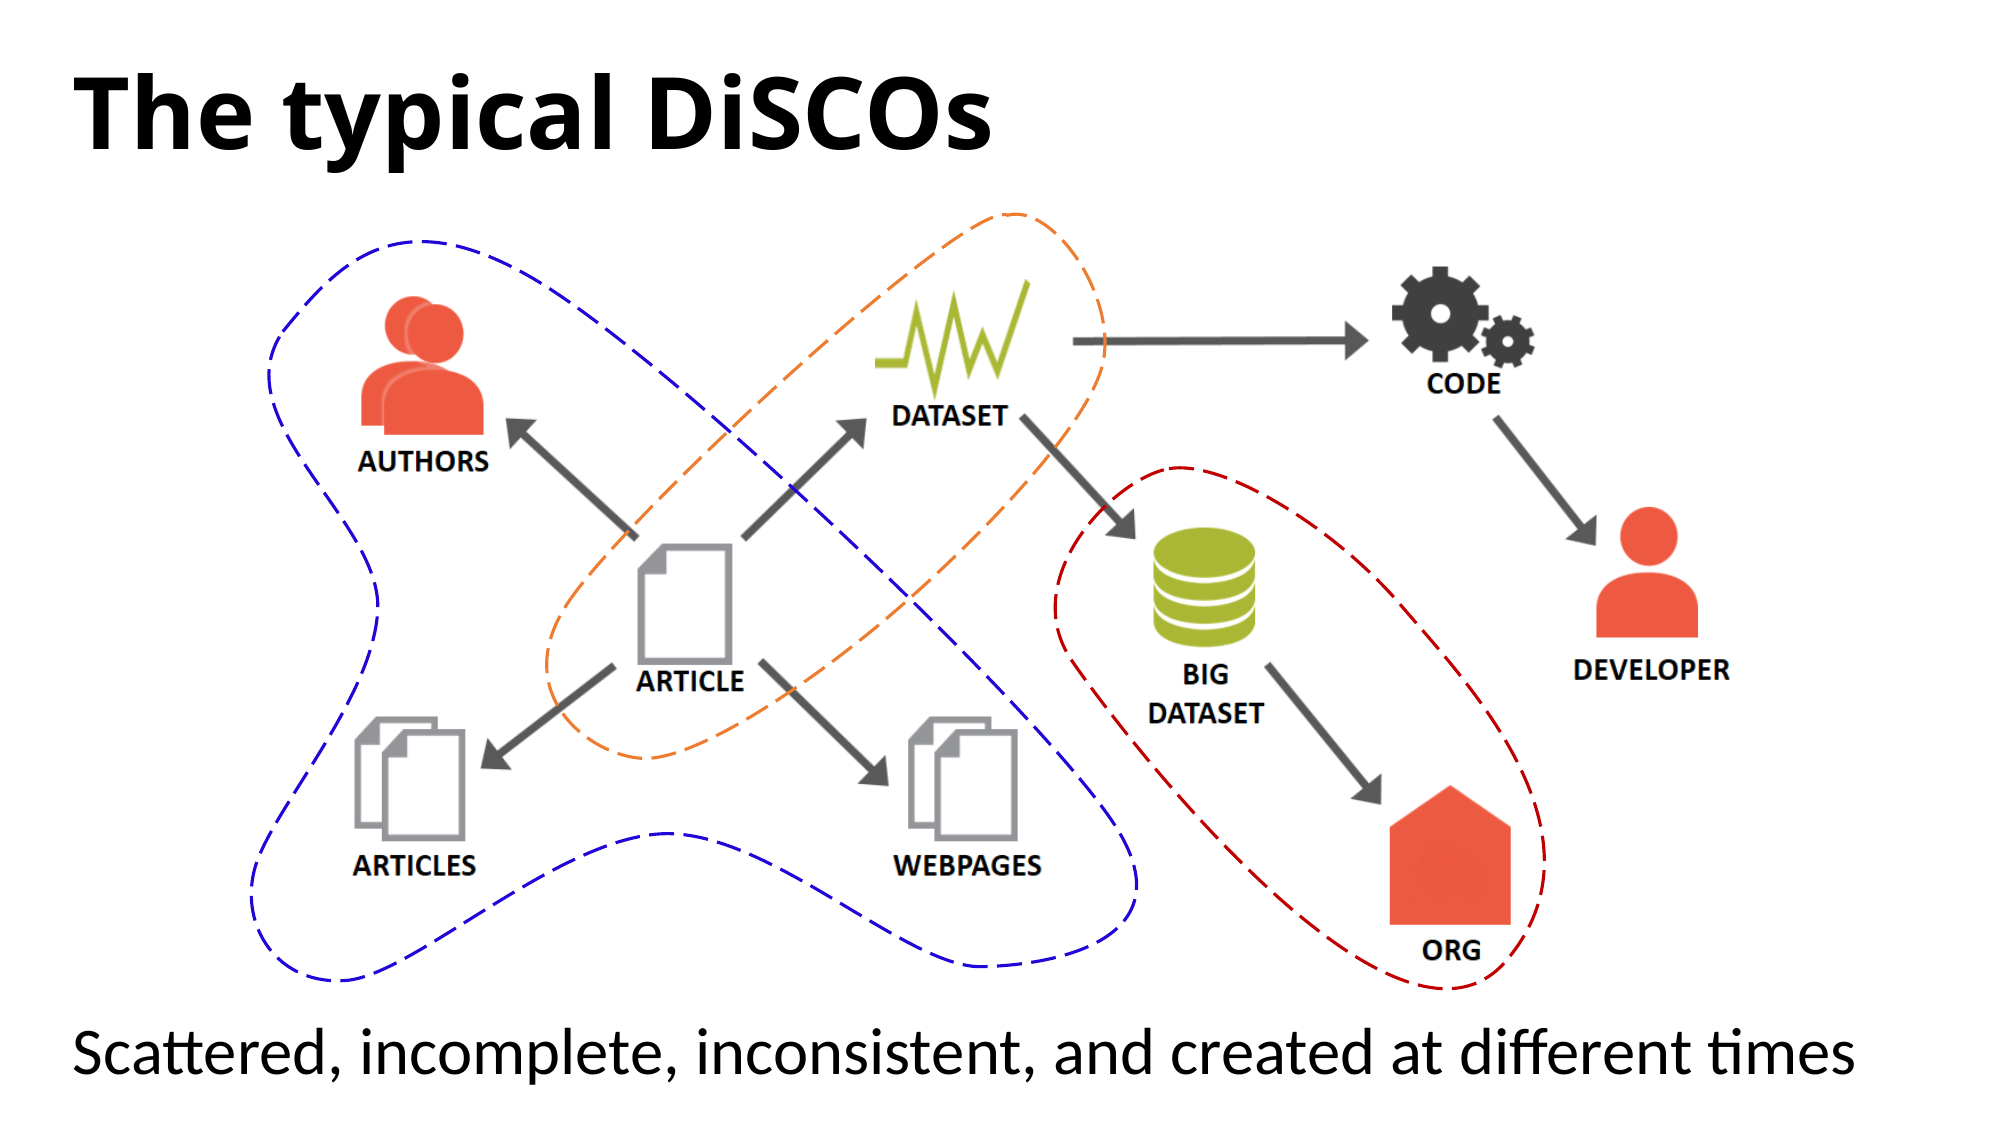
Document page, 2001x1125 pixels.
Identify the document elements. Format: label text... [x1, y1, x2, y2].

text_box [267, 275, 333, 508]
text_box [1368, 965, 1504, 990]
text_box [931, 213, 1076, 254]
text_box [250, 729, 394, 982]
text_box Scattered, incomplete, inconsistent, and created at different times [57, 1000, 1903, 1096]
text_box [365, 240, 486, 254]
picture [333, 254, 1762, 965]
title The typical DiSCOs [57, 42, 1948, 192]
